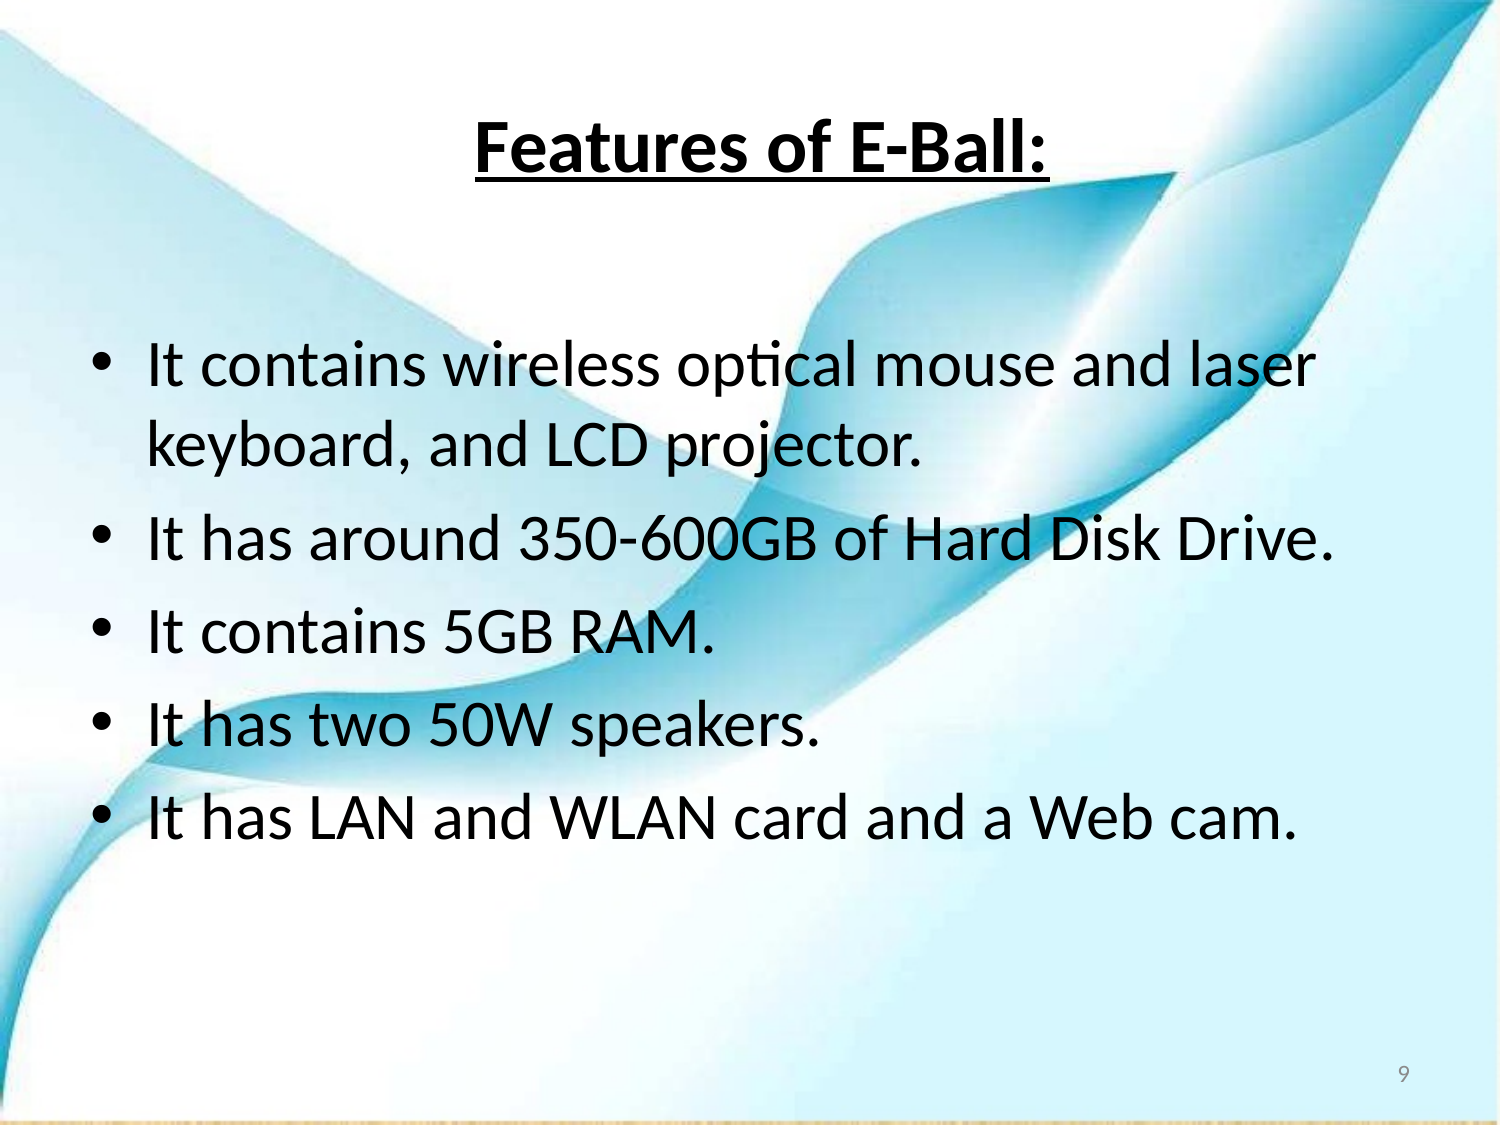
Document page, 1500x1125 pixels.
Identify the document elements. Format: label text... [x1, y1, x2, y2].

title Features of E-Ball: [87, 87, 1438, 288]
list It contains wireless optical mouse and laser keyboard, and LCD projector. It has around 350-600GB of Hard Disk Drive. It contains 5GB RAM. It has two 50W speakers. It has LAN and WLAN card and a Web cam. [74, 312, 1426, 1006]
slide_number 9 [1074, 1042, 1425, 1103]
picture [0, 0, 1500, 1125]
